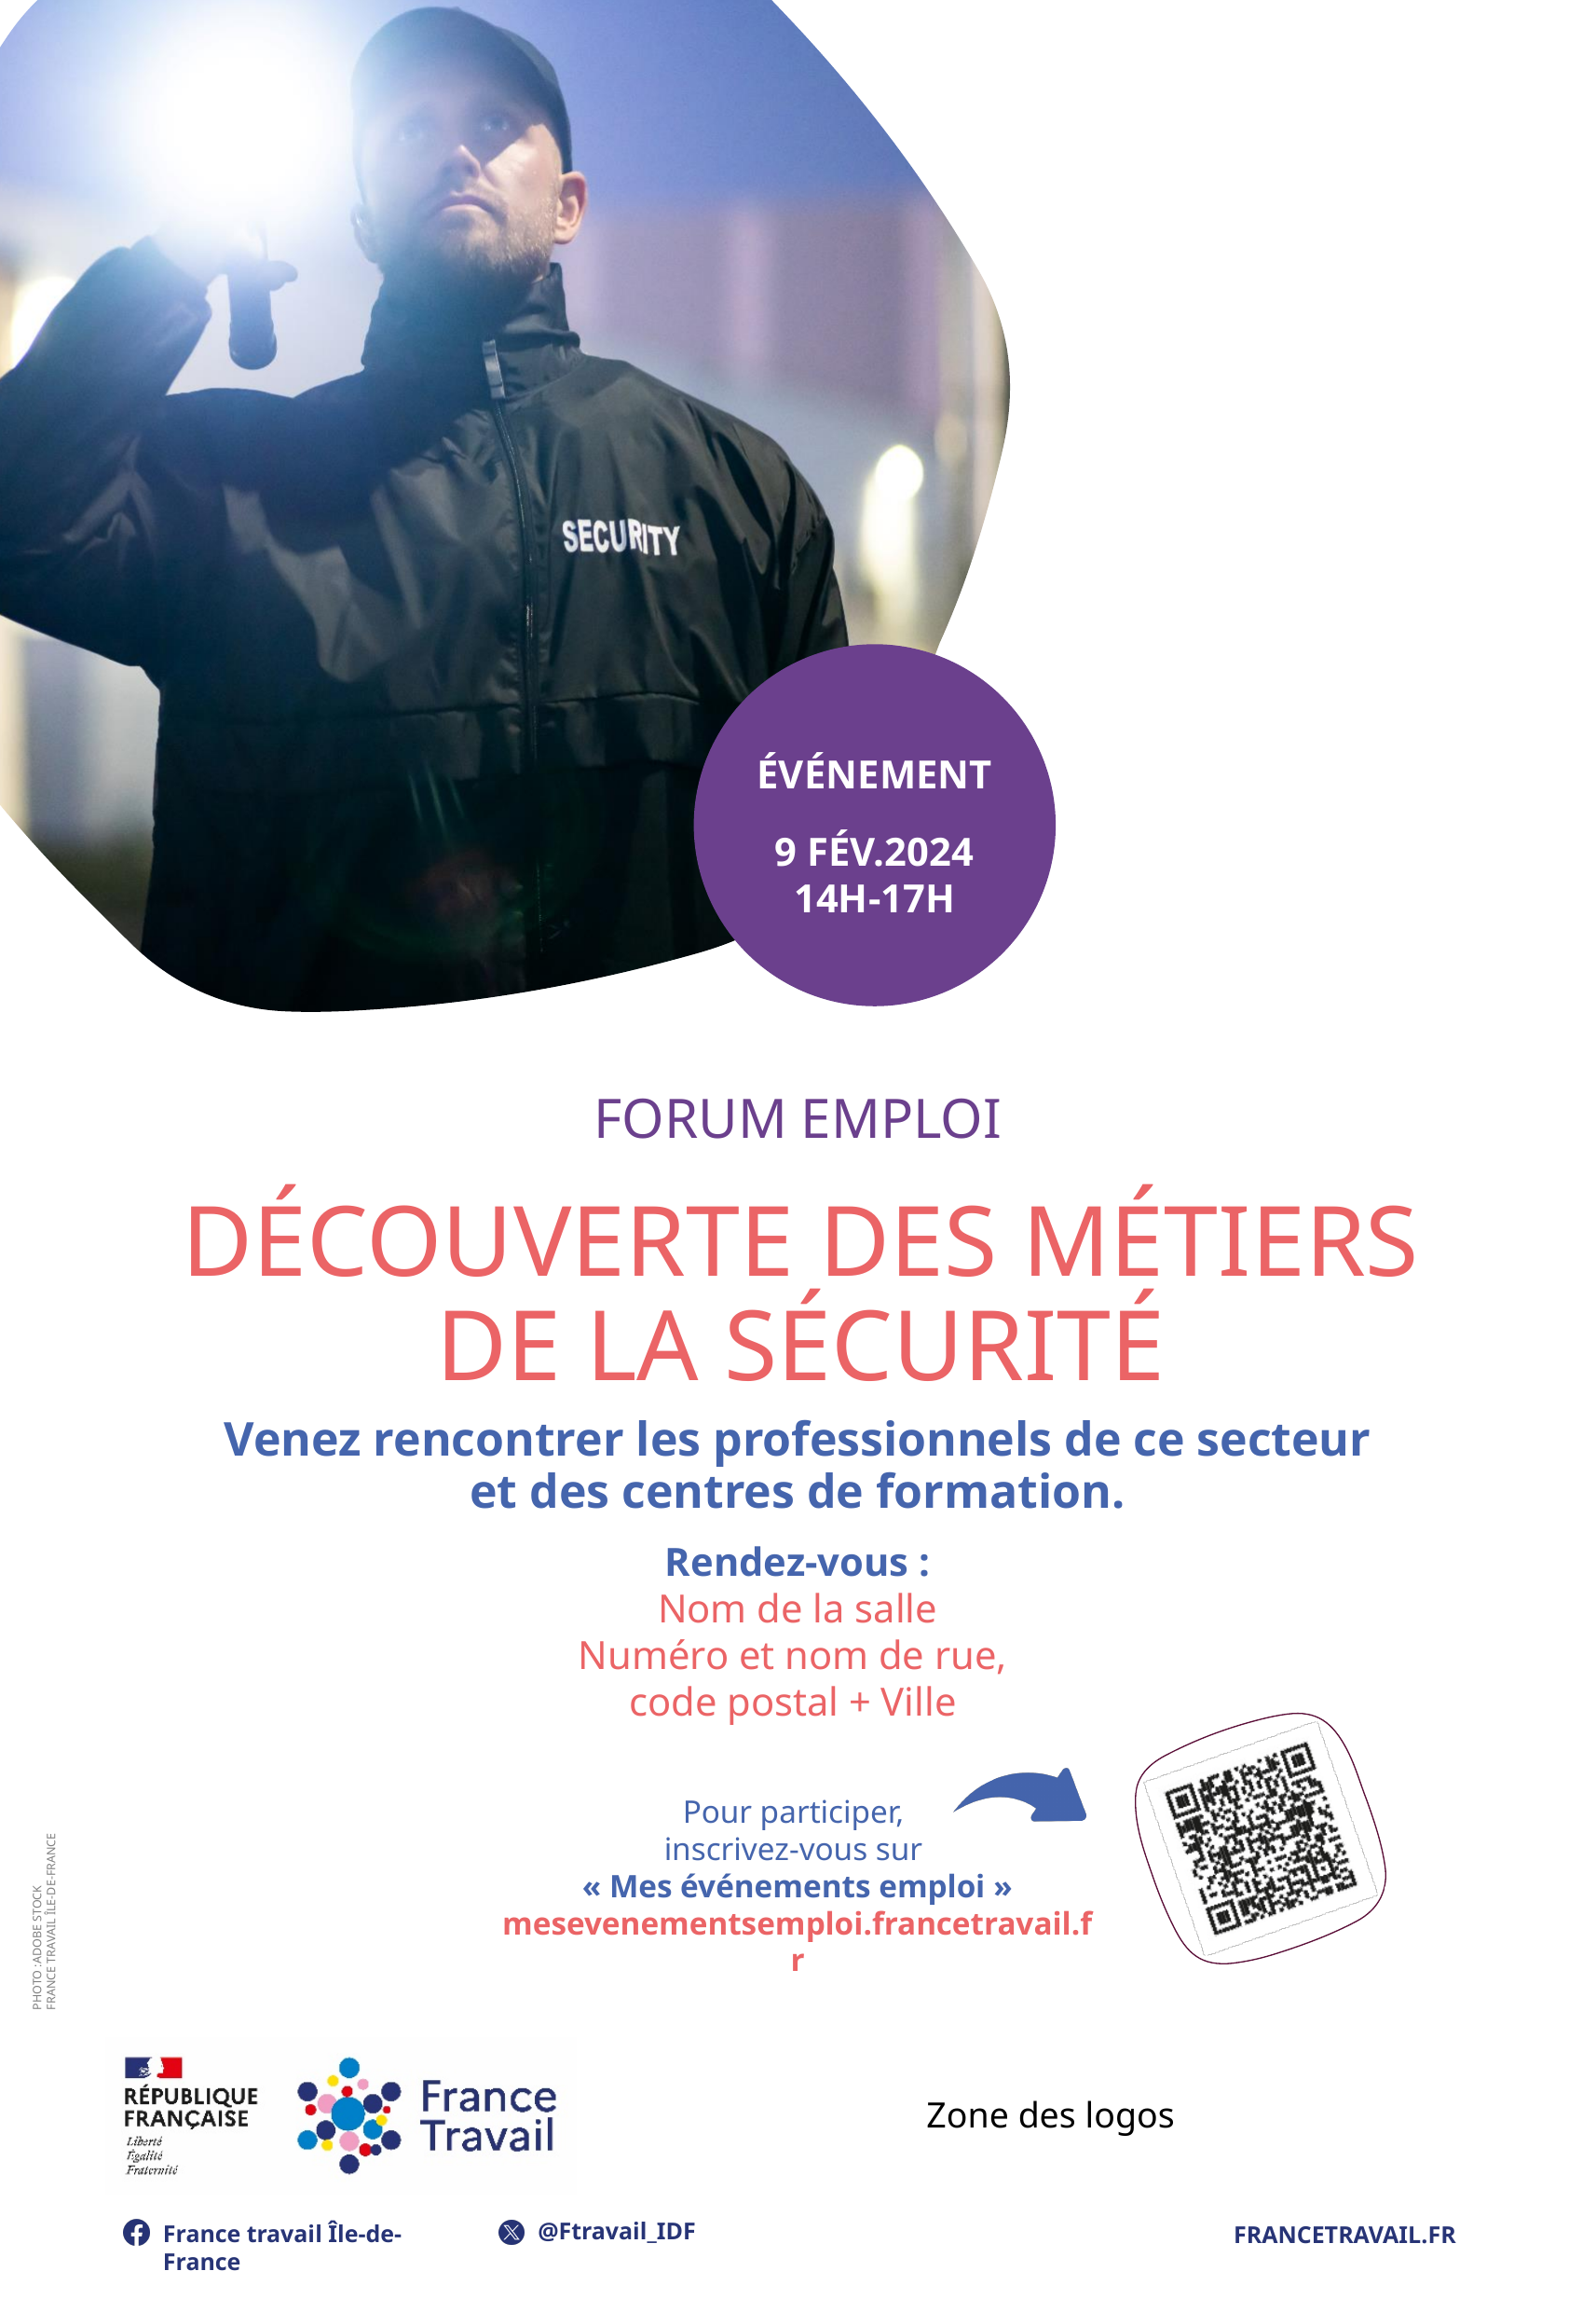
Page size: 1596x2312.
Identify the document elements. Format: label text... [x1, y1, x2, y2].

picture [498, 2219, 525, 2246]
text_box [0, 0, 1011, 1012]
text_box [710, 642, 1040, 746]
picture [122, 2219, 150, 2246]
text_box @Ftravail_IDF [524, 2209, 724, 2252]
text_box Zone des logos [604, 2051, 1497, 2176]
text_box [724, 928, 1026, 1008]
text_box francetravail.fr [1220, 2213, 1522, 2255]
text_box France travail Île-de-France [149, 2212, 488, 2282]
picture [104, 2036, 578, 2195]
picture [948, 1748, 1091, 1869]
text_box Forum emploi [0, 1076, 1596, 1156]
text_box Pour participer, inscrivez-vous sur « Mes événements emploi » mesevenementsemploi.francetravail.fr [484, 1785, 1111, 1985]
text_box Événement 9 fév.2024 14h-17h [628, 746, 1122, 928]
text_box Rendez-vous : Nom de la salle Numéro et nom de rue, code postal + Ville [0, 1530, 1596, 1731]
picture [1128, 1707, 1392, 1970]
text_box Venez rencontrer les professionnels de ce secteur et des centres de formation. [0, 1405, 1596, 1525]
text_box Découverte des métiers de la sécurité [0, 1185, 1596, 1405]
